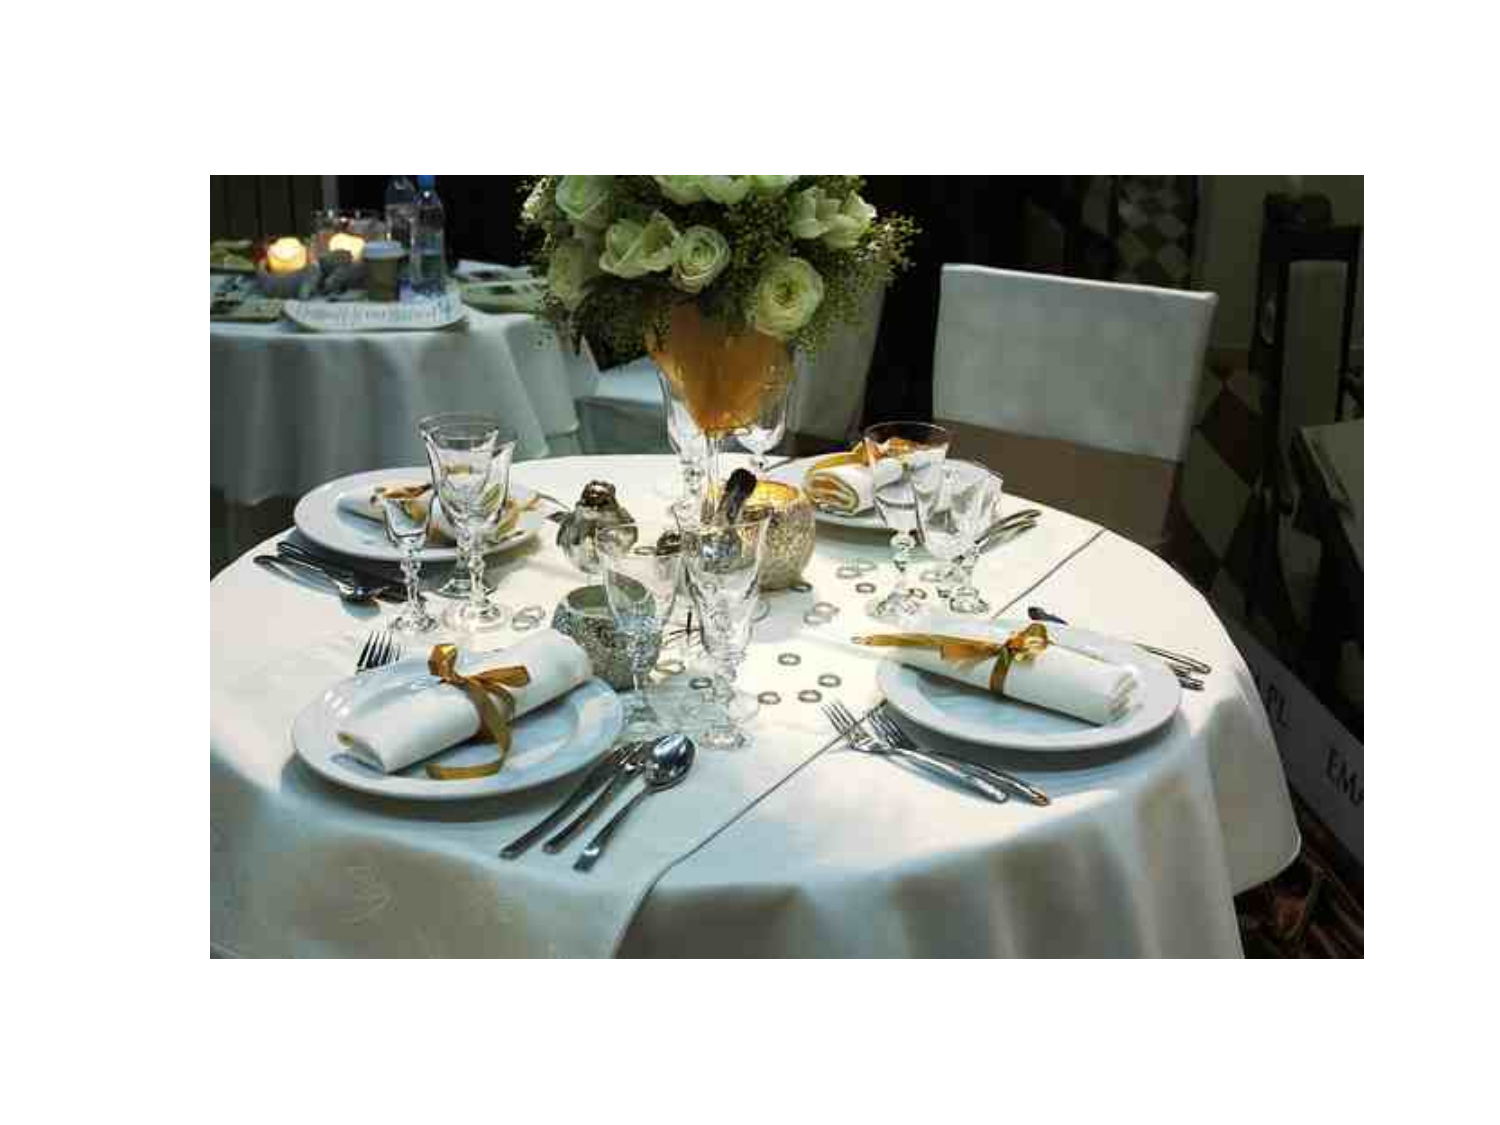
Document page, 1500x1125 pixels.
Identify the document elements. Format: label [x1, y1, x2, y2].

picture [210, 175, 1364, 960]
